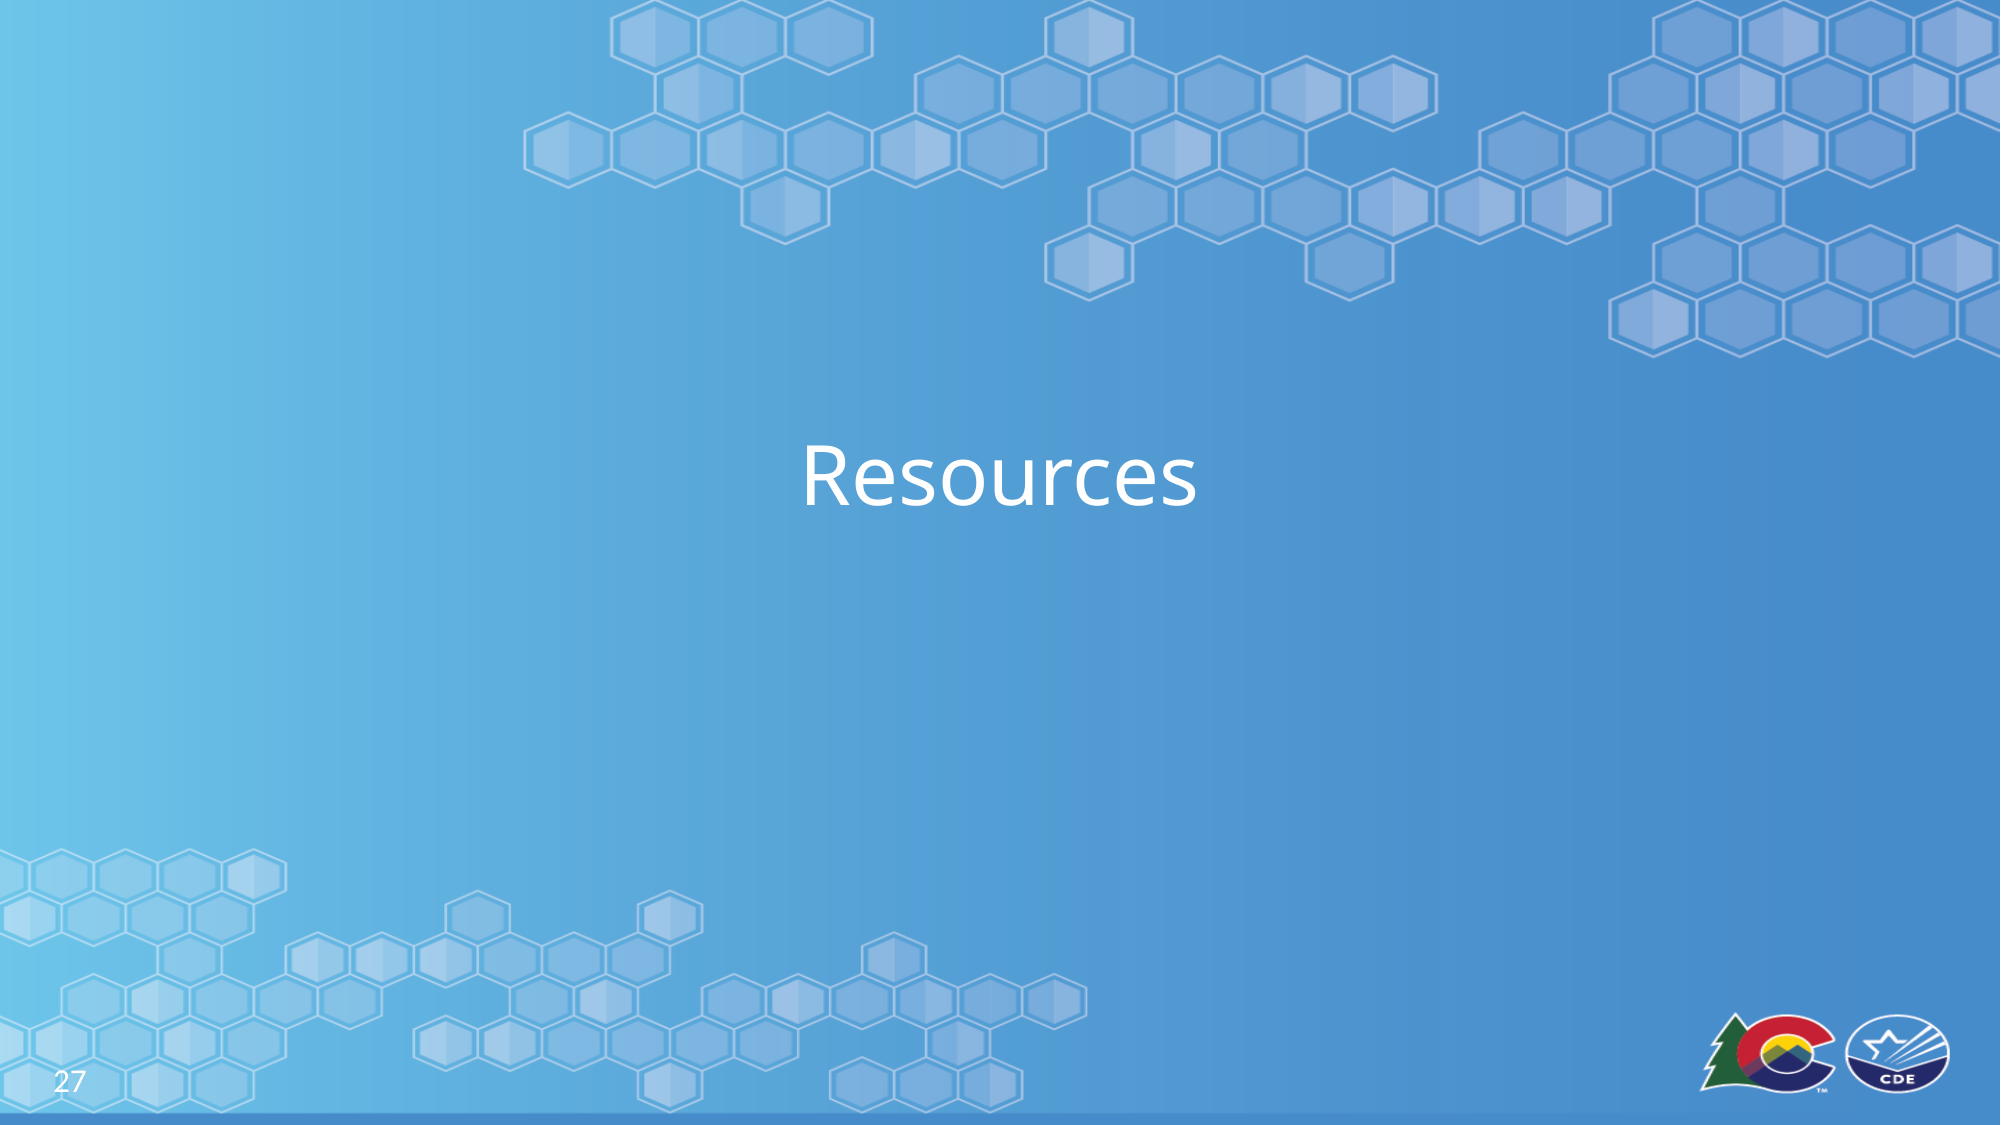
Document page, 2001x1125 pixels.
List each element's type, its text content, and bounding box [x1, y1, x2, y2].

picture [0, 0, 2000, 1125]
slide_number 27 [38, 1049, 376, 1110]
title Resources [150, 425, 1850, 810]
